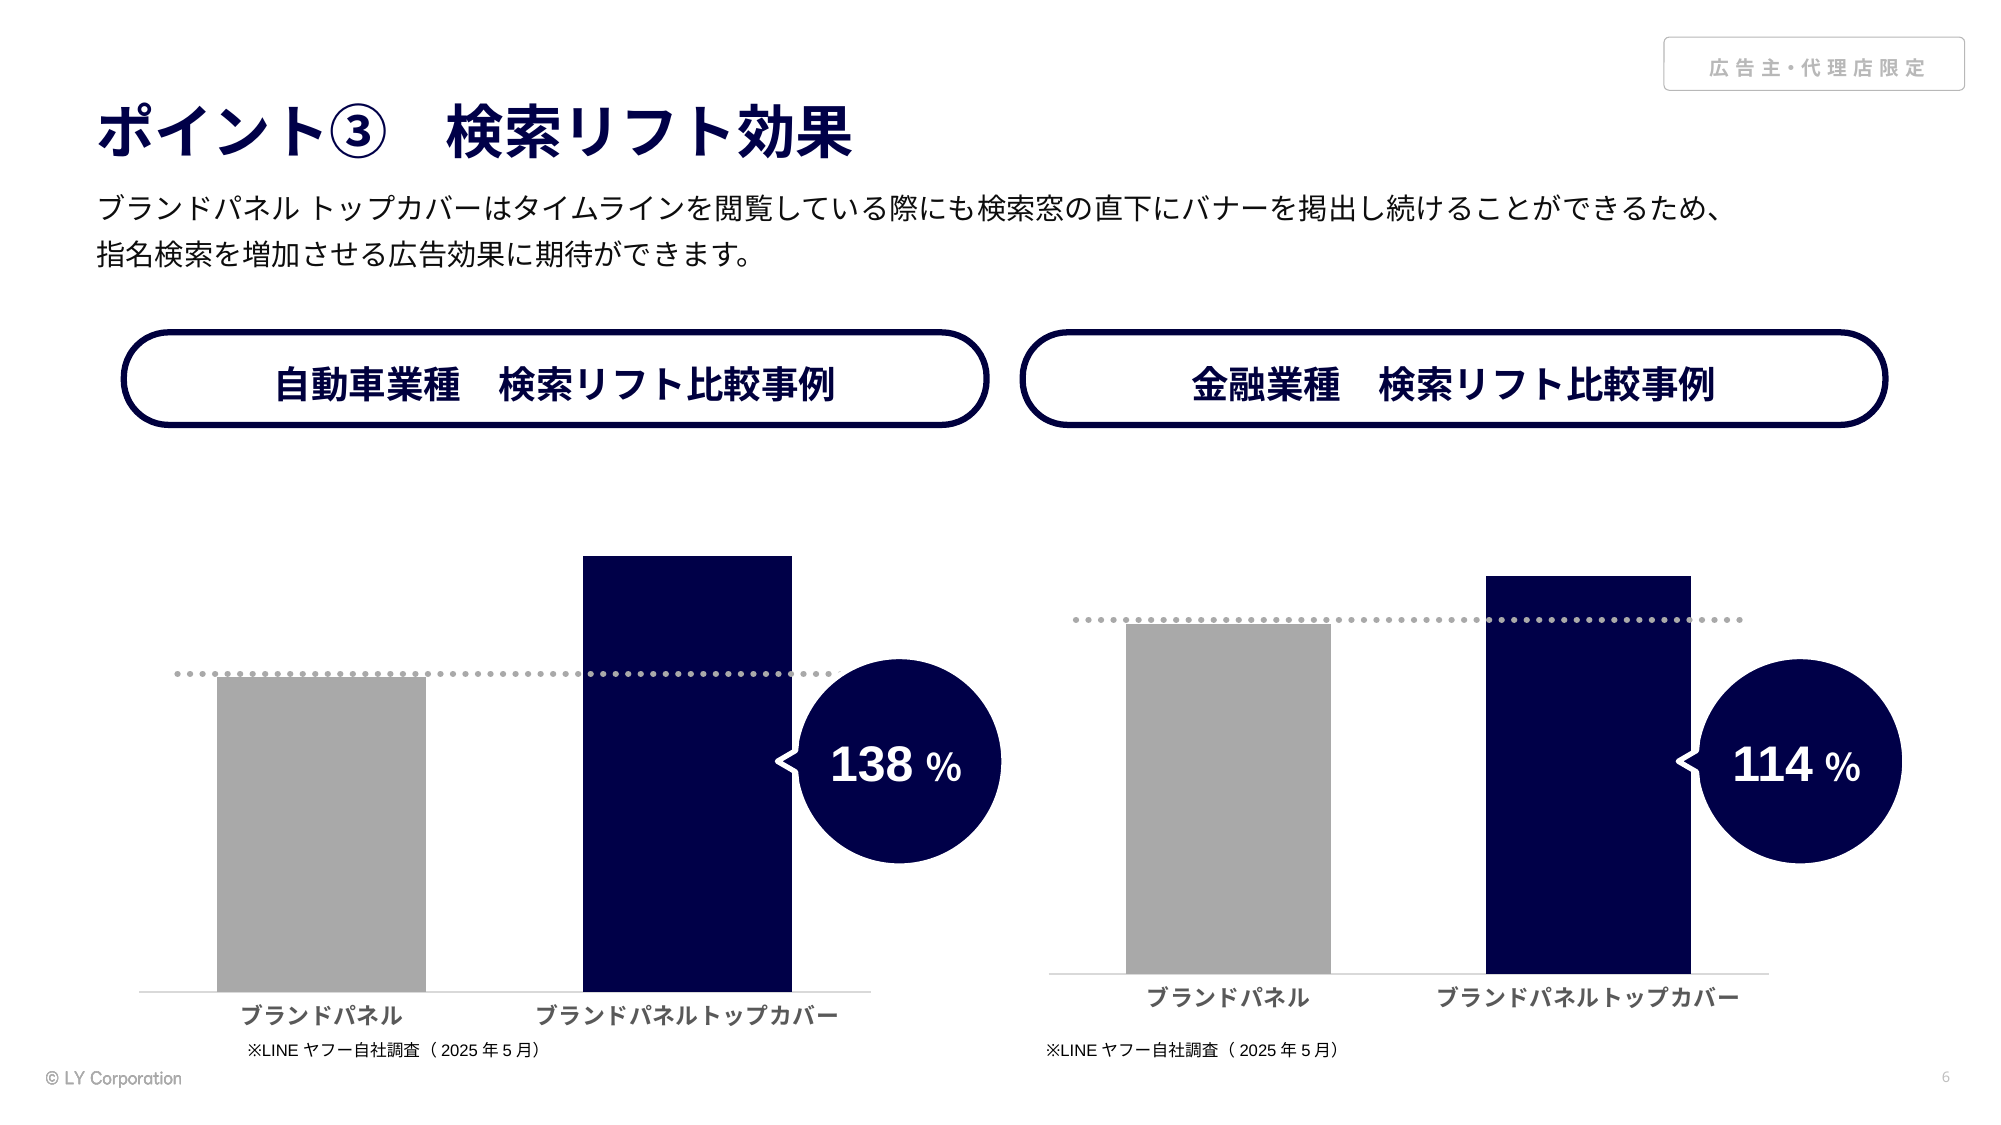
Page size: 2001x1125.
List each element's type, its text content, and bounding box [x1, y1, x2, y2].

list ブランドパネル トップカバーはタイムラインを閲覧している際にも検索窓の直下にバナーを掲出し続けることができるため、 指名検索を増加させる広告効果に期待ができます。 [96, 180, 1904, 311]
text_box 138％ [887, 655, 1006, 868]
title ポイント③ 検索リフト効果 [96, 95, 1904, 180]
text_box 114％ [1793, 655, 1907, 868]
chart [1025, 518, 1793, 1032]
picture [46, 1071, 181, 1088]
text_box 金融業種 検索リフト比較事例 [1021, 330, 1888, 427]
chart [123, 519, 887, 1042]
text_box 自動車業種 検索リフト比較事例 [122, 330, 989, 427]
text_box ※LINEヤフー自社調査（2025年5月） [1031, 1032, 1370, 1067]
text_box ※LINEヤフー自社調査（2025年5月） [233, 1042, 572, 1067]
